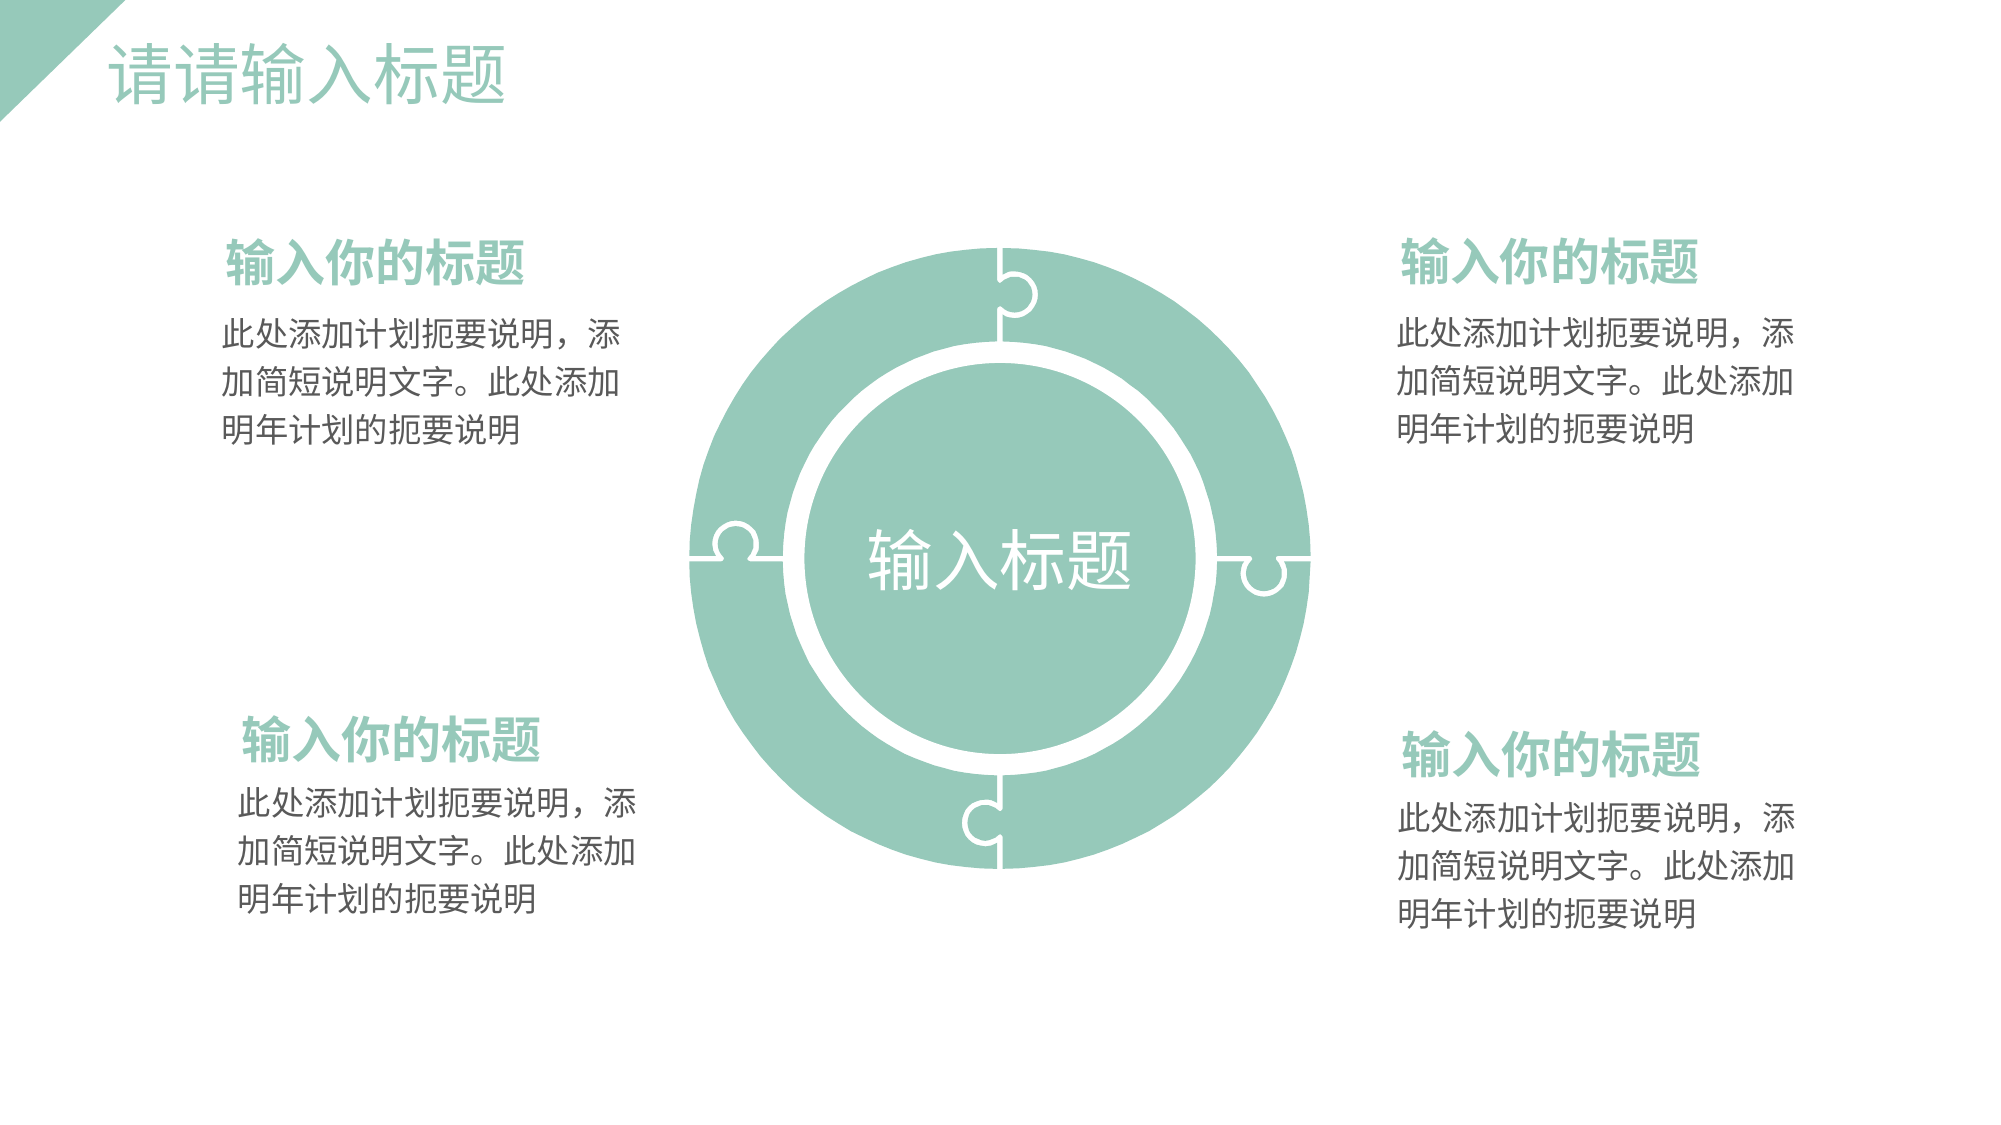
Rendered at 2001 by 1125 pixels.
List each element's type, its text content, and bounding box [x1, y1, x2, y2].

text_box [967, 561, 1311, 869]
text_box [1002, 248, 1311, 592]
text_box 输入你的标题 [1324, 206, 1776, 303]
text_box [0, 0, 127, 124]
text_box 此处添加计划扼要说明，添加简短说明文字。此处添加明年计划的扼要说明 [207, 298, 668, 446]
text_box 输入你的标题 [1325, 699, 1777, 796]
text_box 输入你的标题 [150, 207, 602, 304]
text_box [803, 361, 1197, 756]
text_box [689, 526, 998, 869]
text_box 此处添加计划扼要说明，添加简短说明文字。此处添加明年计划的扼要说明 [1381, 296, 1842, 445]
text_box 输入你的标题 [166, 684, 618, 781]
text_box 请请输入标题 [91, 25, 522, 121]
text_box [689, 247, 1033, 556]
text_box 此处添加计划扼要说明，添加简短说明文字。此处添加明年计划的扼要说明 [1382, 782, 1844, 930]
text_box 此处添加计划扼要说明，添加简短说明文字。此处添加明年计划的扼要说明 [223, 767, 684, 915]
